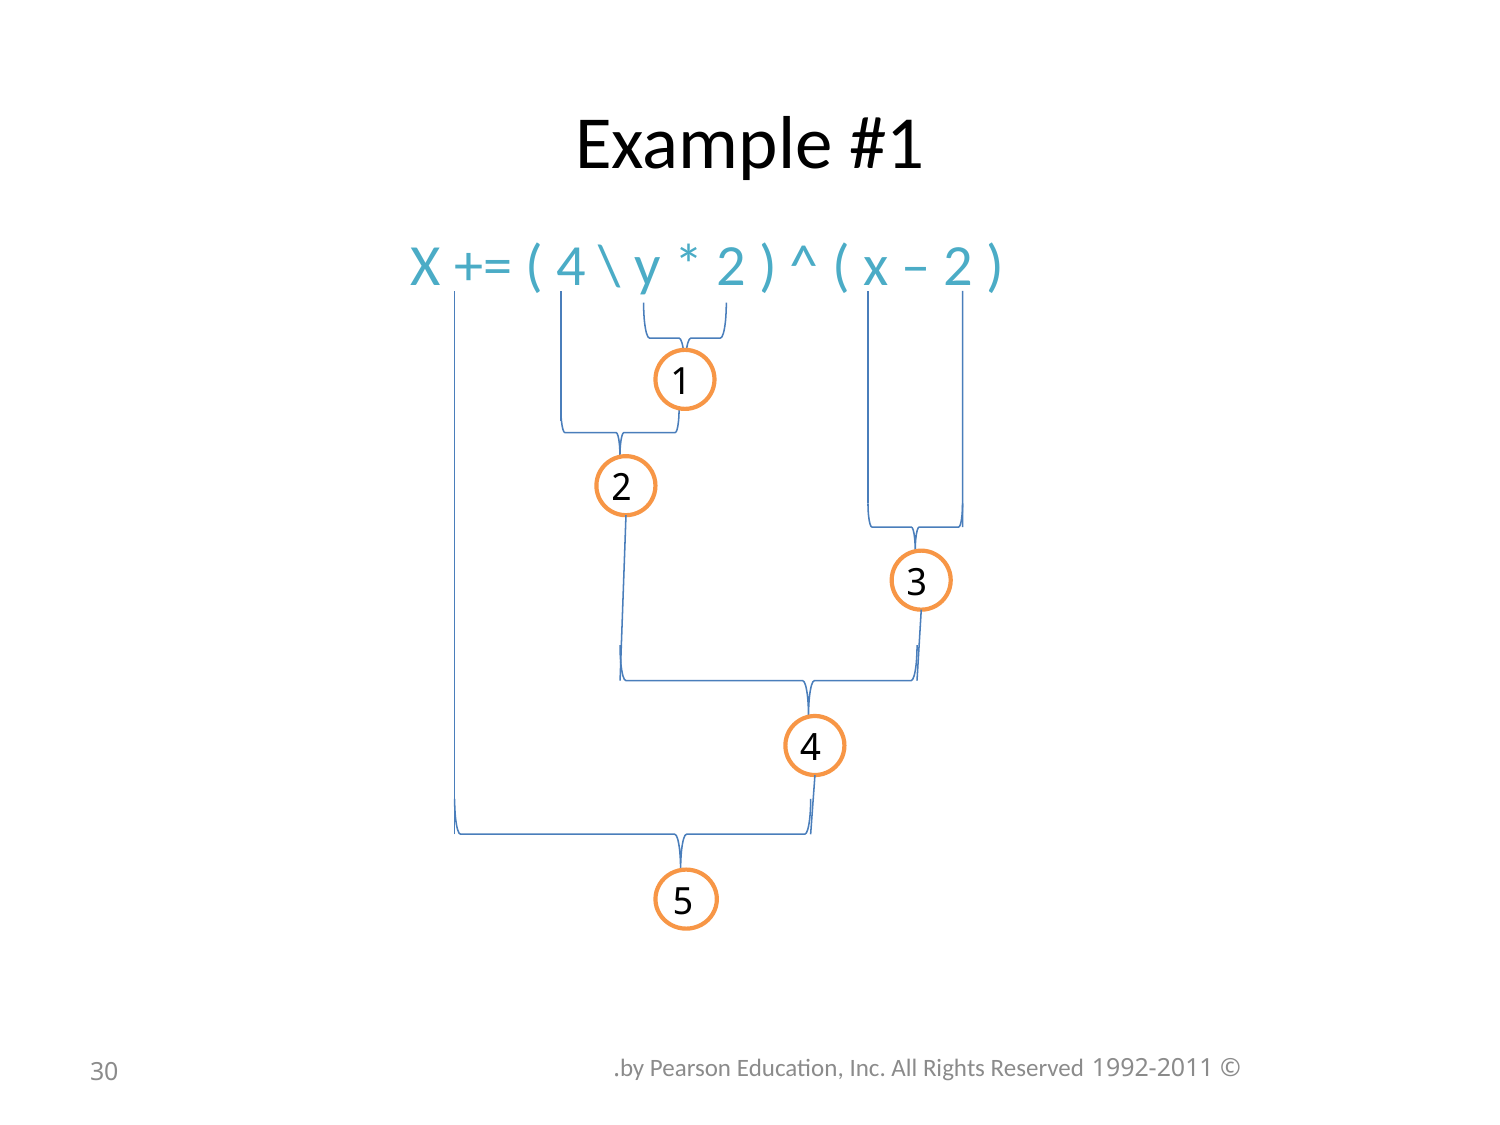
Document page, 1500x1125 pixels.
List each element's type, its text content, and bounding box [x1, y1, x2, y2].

slide_number 30 [75, 1042, 425, 1103]
text_box 4 [783, 713, 847, 778]
text_box 1 [653, 347, 717, 411]
text_box [561, 408, 680, 454]
text_box 2 [594, 454, 658, 518]
footer © 1992-2011 by Pearson Education, Inc. All Rights Reserved. [431, 1046, 1424, 1087]
text_box [642, 302, 728, 347]
list X += ( 4 \ y * 2 ) ^ ( x – 2 ) [395, 219, 1105, 963]
text_box [455, 798, 812, 868]
text_box 5 [653, 867, 719, 931]
text_box [867, 503, 961, 549]
text_box [622, 645, 918, 714]
title Example #1 [75, 45, 1425, 233]
text_box 3 [889, 548, 953, 612]
